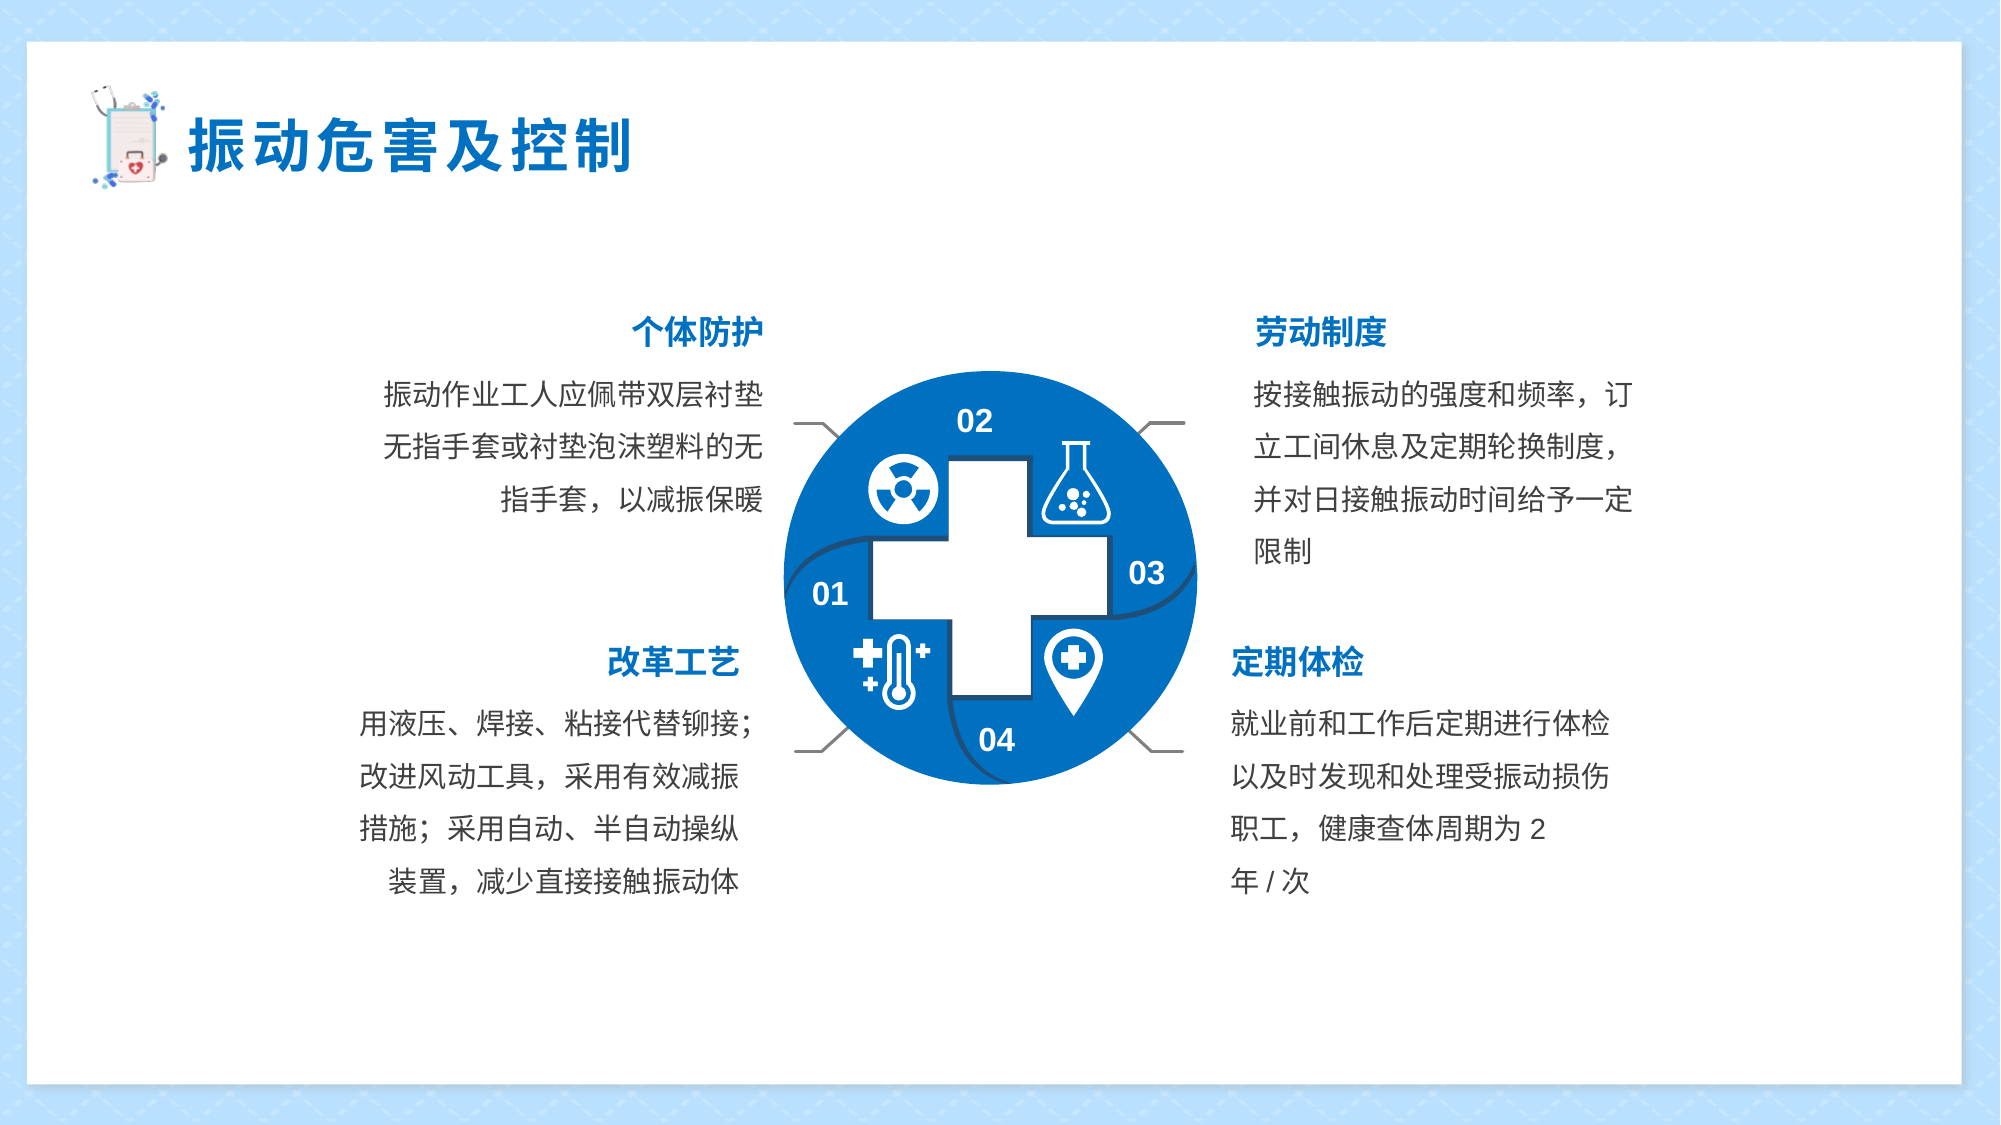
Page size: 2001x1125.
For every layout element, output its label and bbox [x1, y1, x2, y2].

text_box [362, 302, 784, 527]
text_box [64, 78, 711, 206]
picture [0, 0, 2000, 1125]
text_box [338, 632, 761, 910]
text_box [1236, 302, 1656, 580]
text_box [783, 371, 1198, 785]
text_box [1212, 632, 1632, 851]
